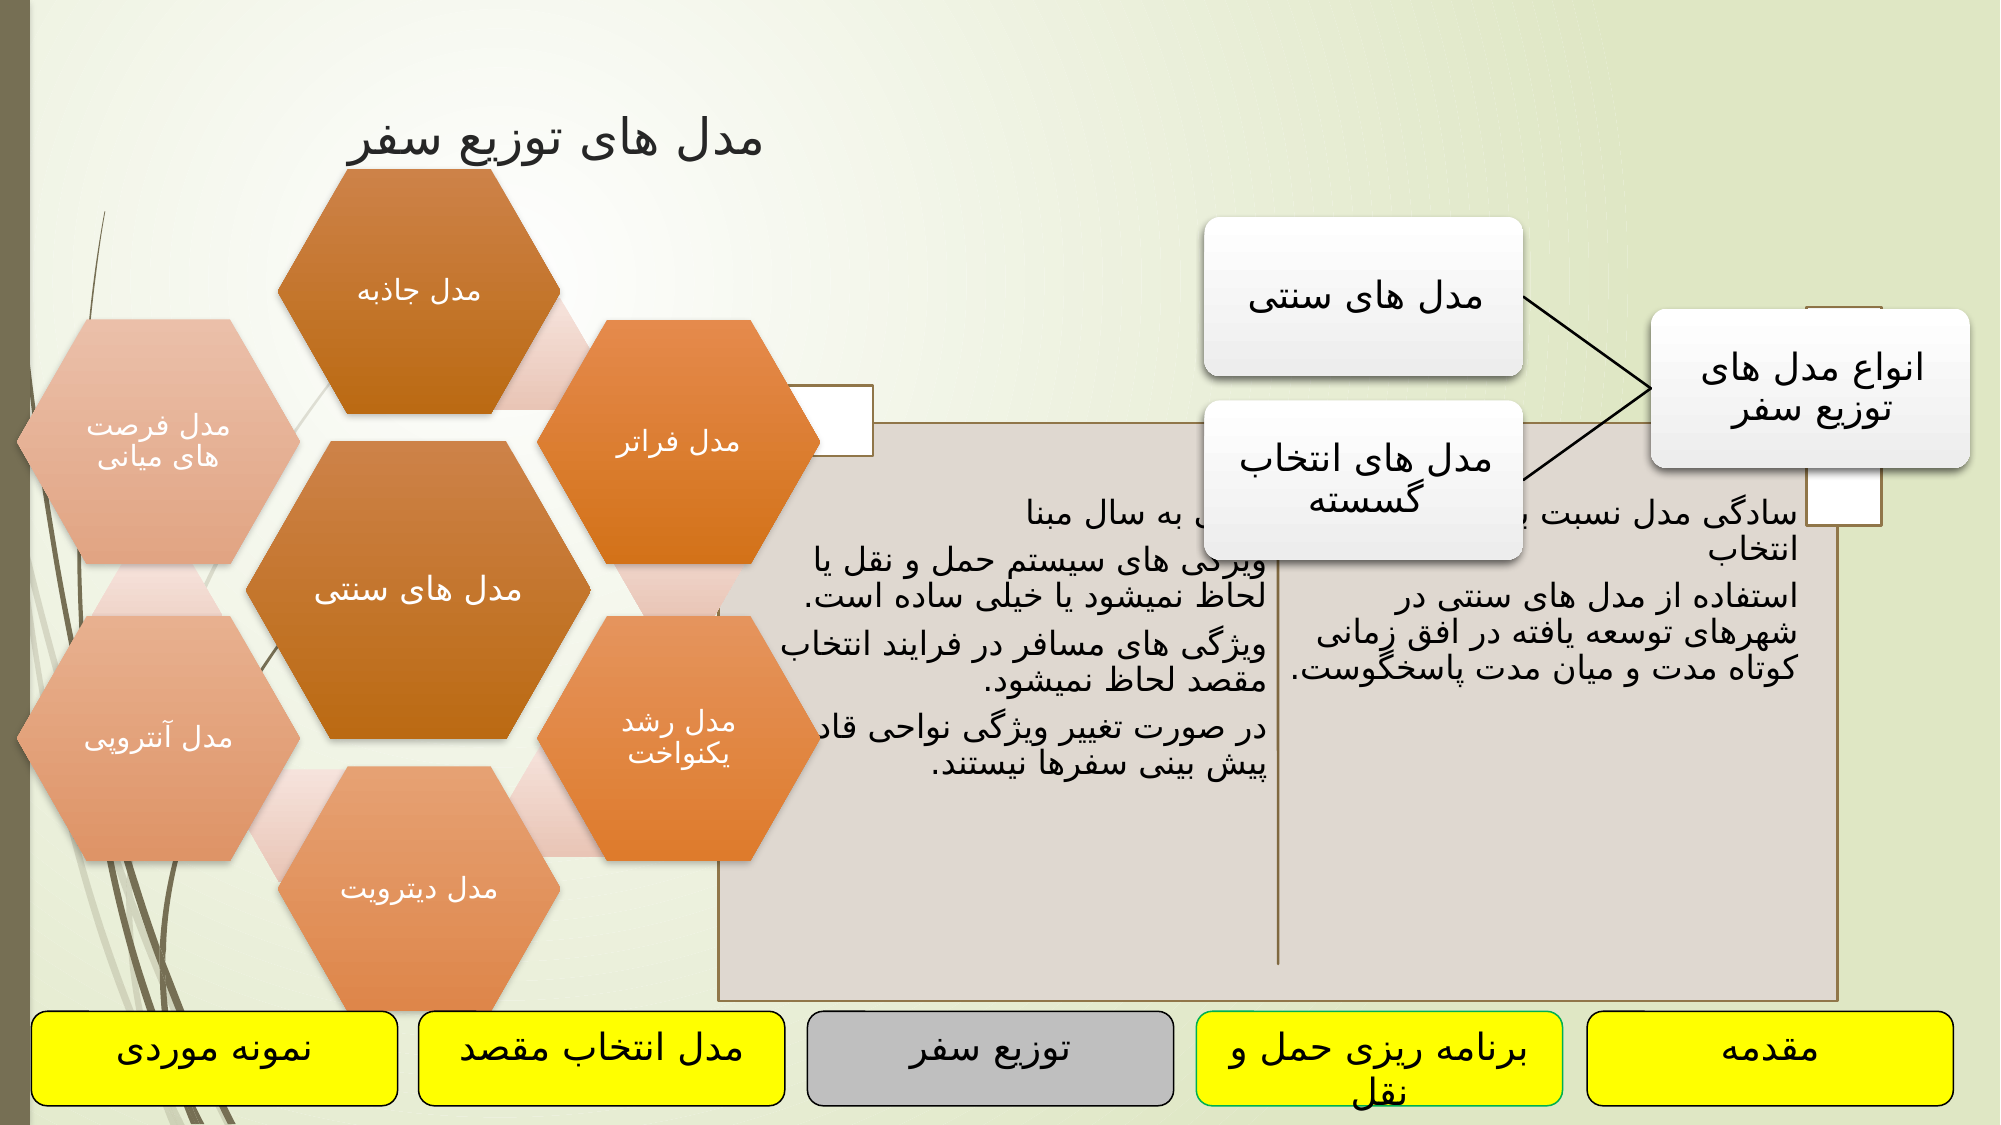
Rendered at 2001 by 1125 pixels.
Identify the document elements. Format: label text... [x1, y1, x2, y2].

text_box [666, 243, 1954, 1065]
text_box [0, 168, 1146, 1012]
text_box توزیع سفر [807, 1074, 1174, 1106]
text_box مقدمه [1587, 1072, 1954, 1106]
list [1204, 207, 1971, 569]
text_box مدل انتخاب مقصد [418, 1020, 785, 1106]
title مدل های توزیع سفر [333, 96, 2000, 190]
text_box برنامه ریزی حمل و نقل [1196, 1074, 1563, 1106]
text_box نمونه موردی [31, 1020, 398, 1106]
